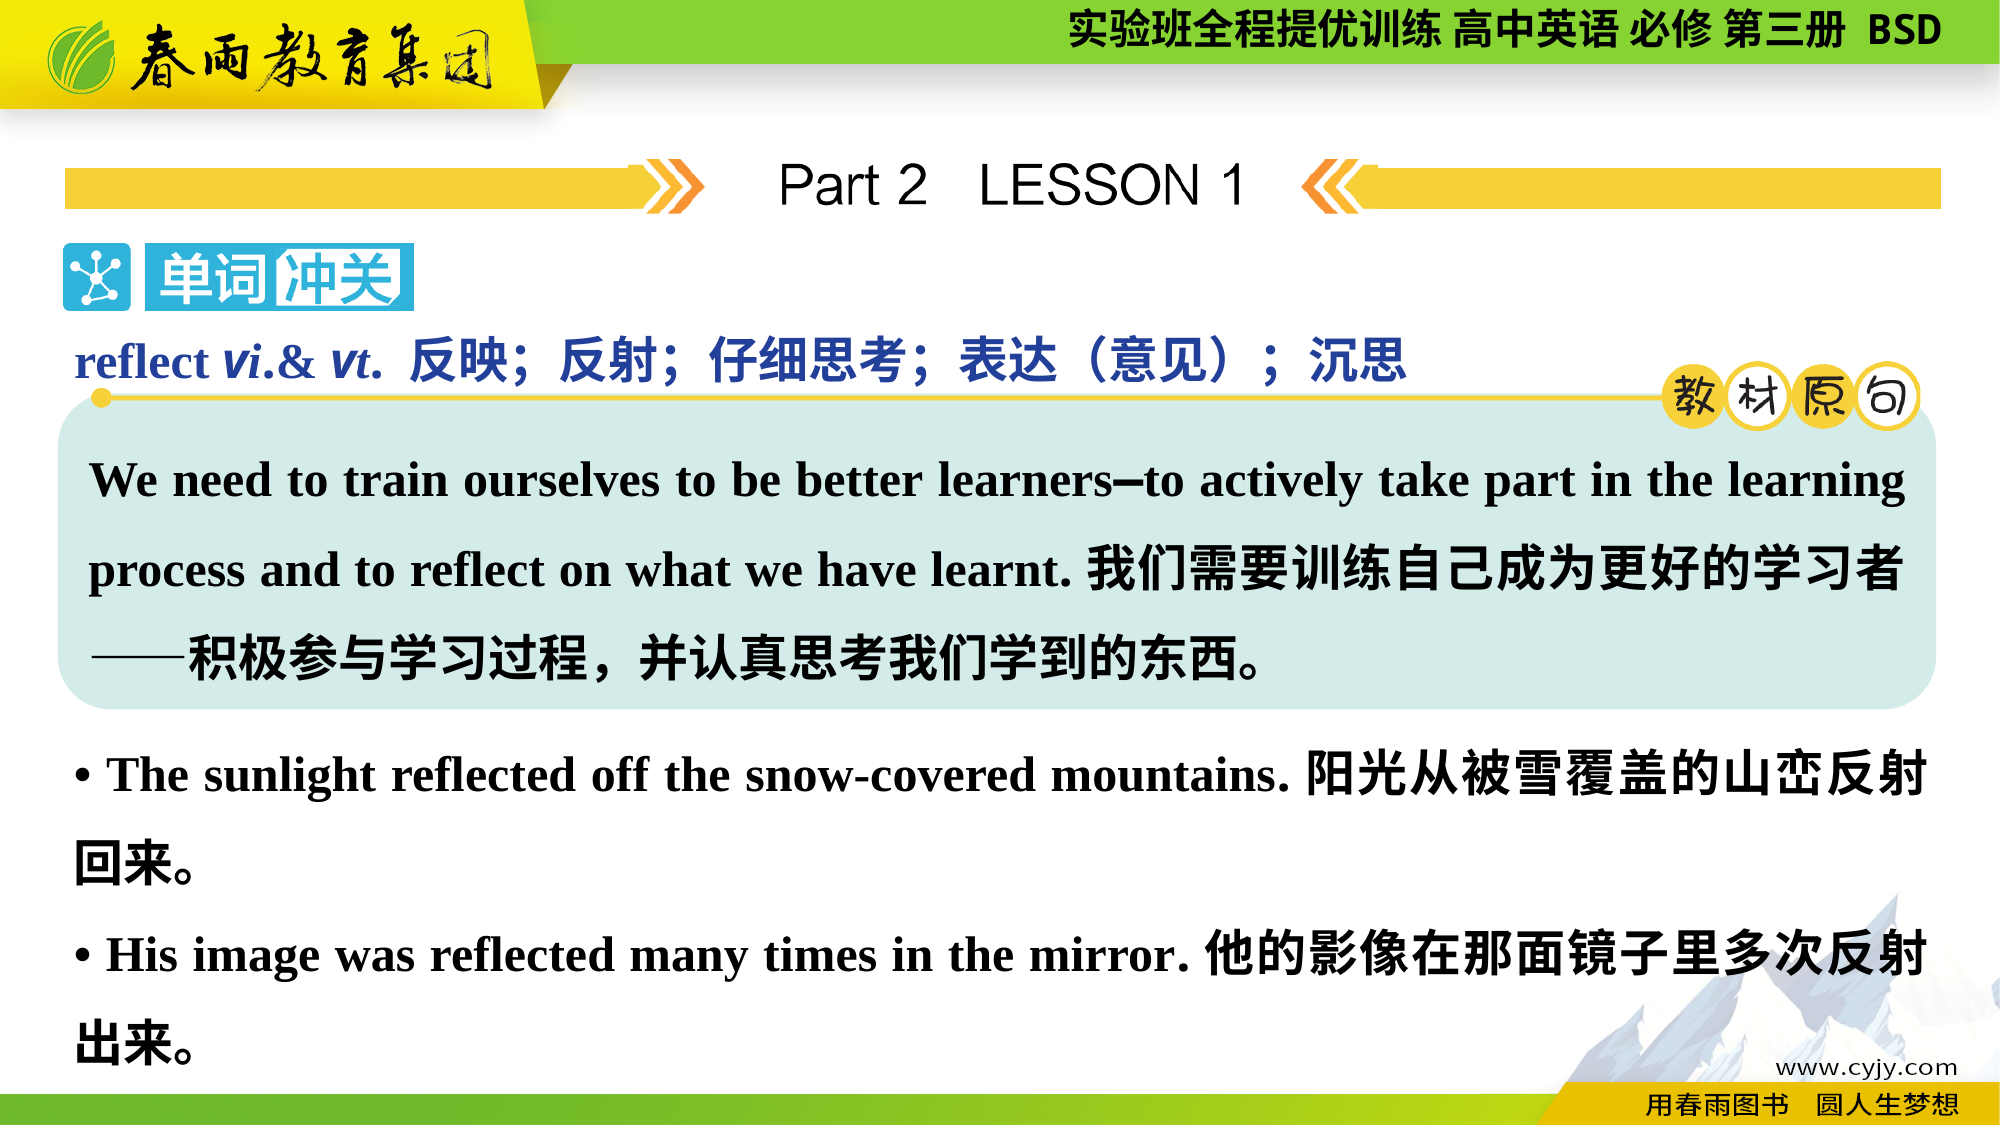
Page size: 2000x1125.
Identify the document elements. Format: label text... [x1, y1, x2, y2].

text_box We need to train ourselves to be better learners—to actively take part in the learning process and to reflect on what we have learnt.我们需要训练自己成为更好的学习者——积极参与学习过程，并认真思考我们学到的东西。 [57, 400, 1937, 704]
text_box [90, 361, 1921, 461]
list reflect vi.& vt. 反映；反射；仔细思考；表达（意见）；沉思 [59, 290, 1944, 397]
picture [0, 0, 2000, 1125]
text_box • The sunlight reflected off the snow-covered mountains.阳光从被雪覆盖的山峦反射回来。 • His image was reflected many times in the mirror.他的影像在那面镜子里多次反射出来。 [59, 704, 1944, 1079]
